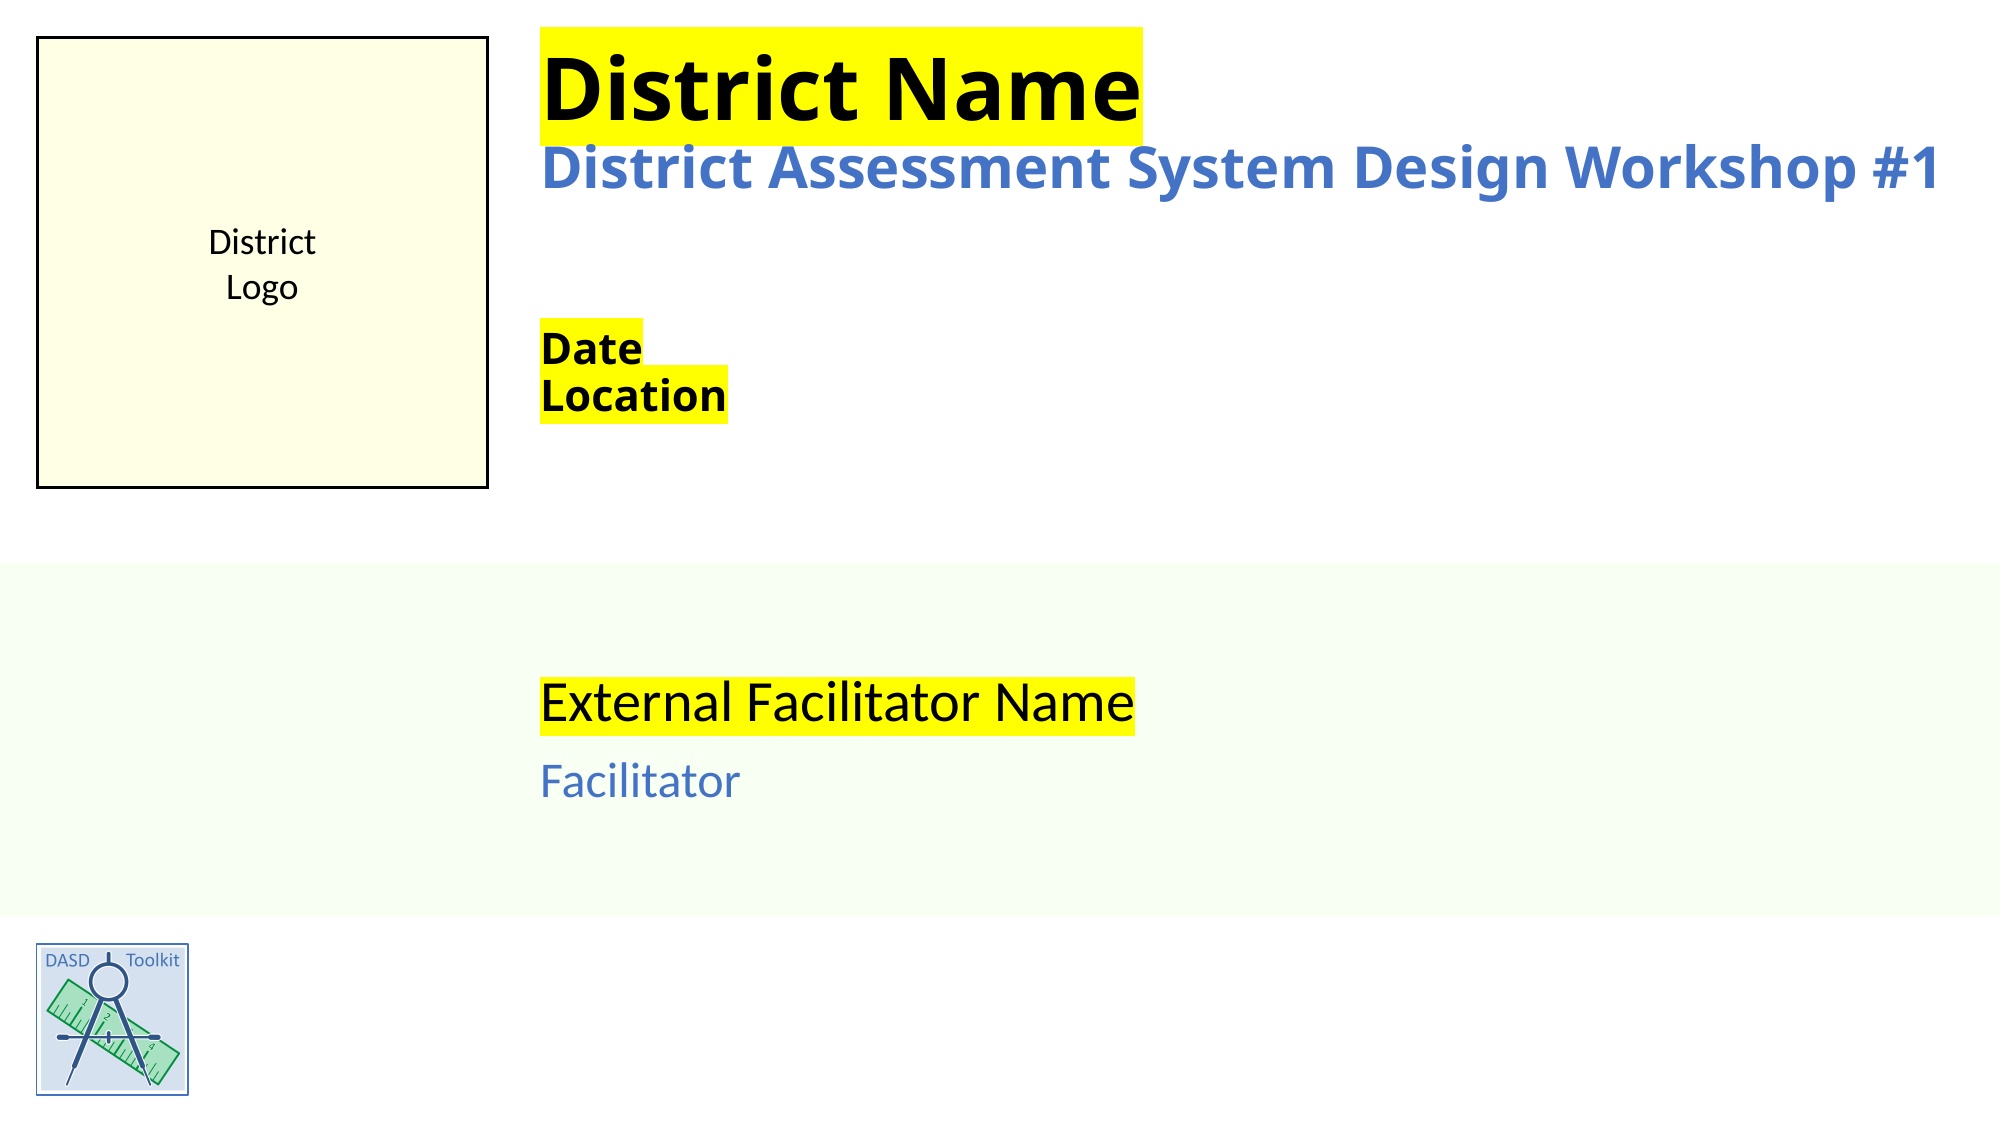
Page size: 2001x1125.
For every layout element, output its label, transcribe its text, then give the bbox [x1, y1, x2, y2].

title District Name District Assessment System Design Workshop #1 Date Location [525, 37, 1968, 488]
subtitle External Facilitator Name Facilitator [525, 609, 1968, 870]
text_box District Logo [36, 36, 488, 488]
picture [37, 945, 187, 1094]
